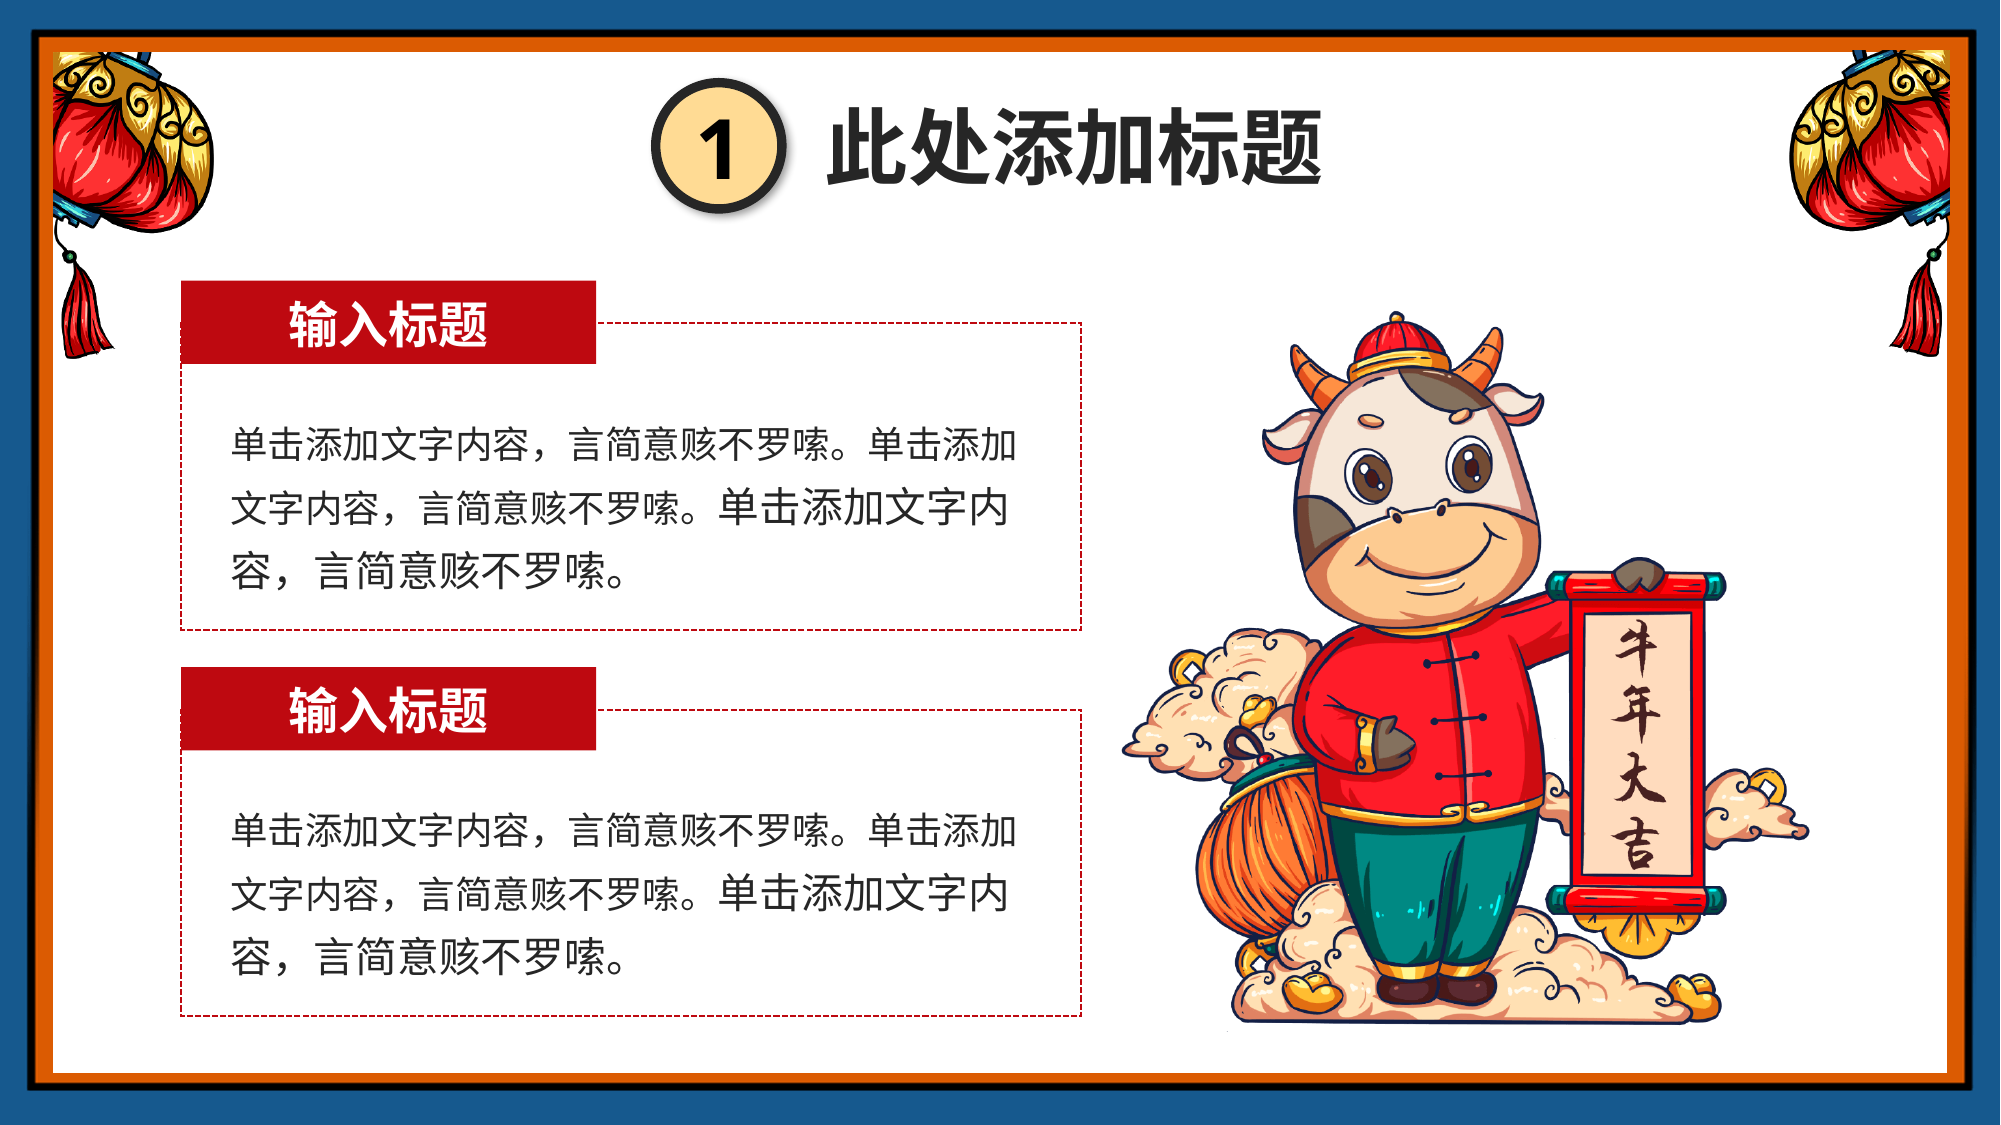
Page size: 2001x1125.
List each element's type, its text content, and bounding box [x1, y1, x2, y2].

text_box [181, 666, 597, 751]
picture [0, 0, 2000, 1125]
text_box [181, 280, 597, 364]
text_box [180, 709, 1022, 1017]
text_box 单击添加文字内容，言简意赅不罗嗦。单击添加文字内容，言简意赅不罗嗦。单击添加文字内容，言简意赅不罗嗦。 [215, 780, 1022, 989]
text_box 1 [654, 81, 783, 210]
text_box 单击添加文字内容，言简意赅不罗嗦。单击添加文字内容，言简意赅不罗嗦。单击添加文字内容，言简意赅不罗嗦。 [215, 393, 1022, 603]
text_box 此处添加标题 [809, 87, 1340, 203]
text_box [180, 322, 1022, 631]
